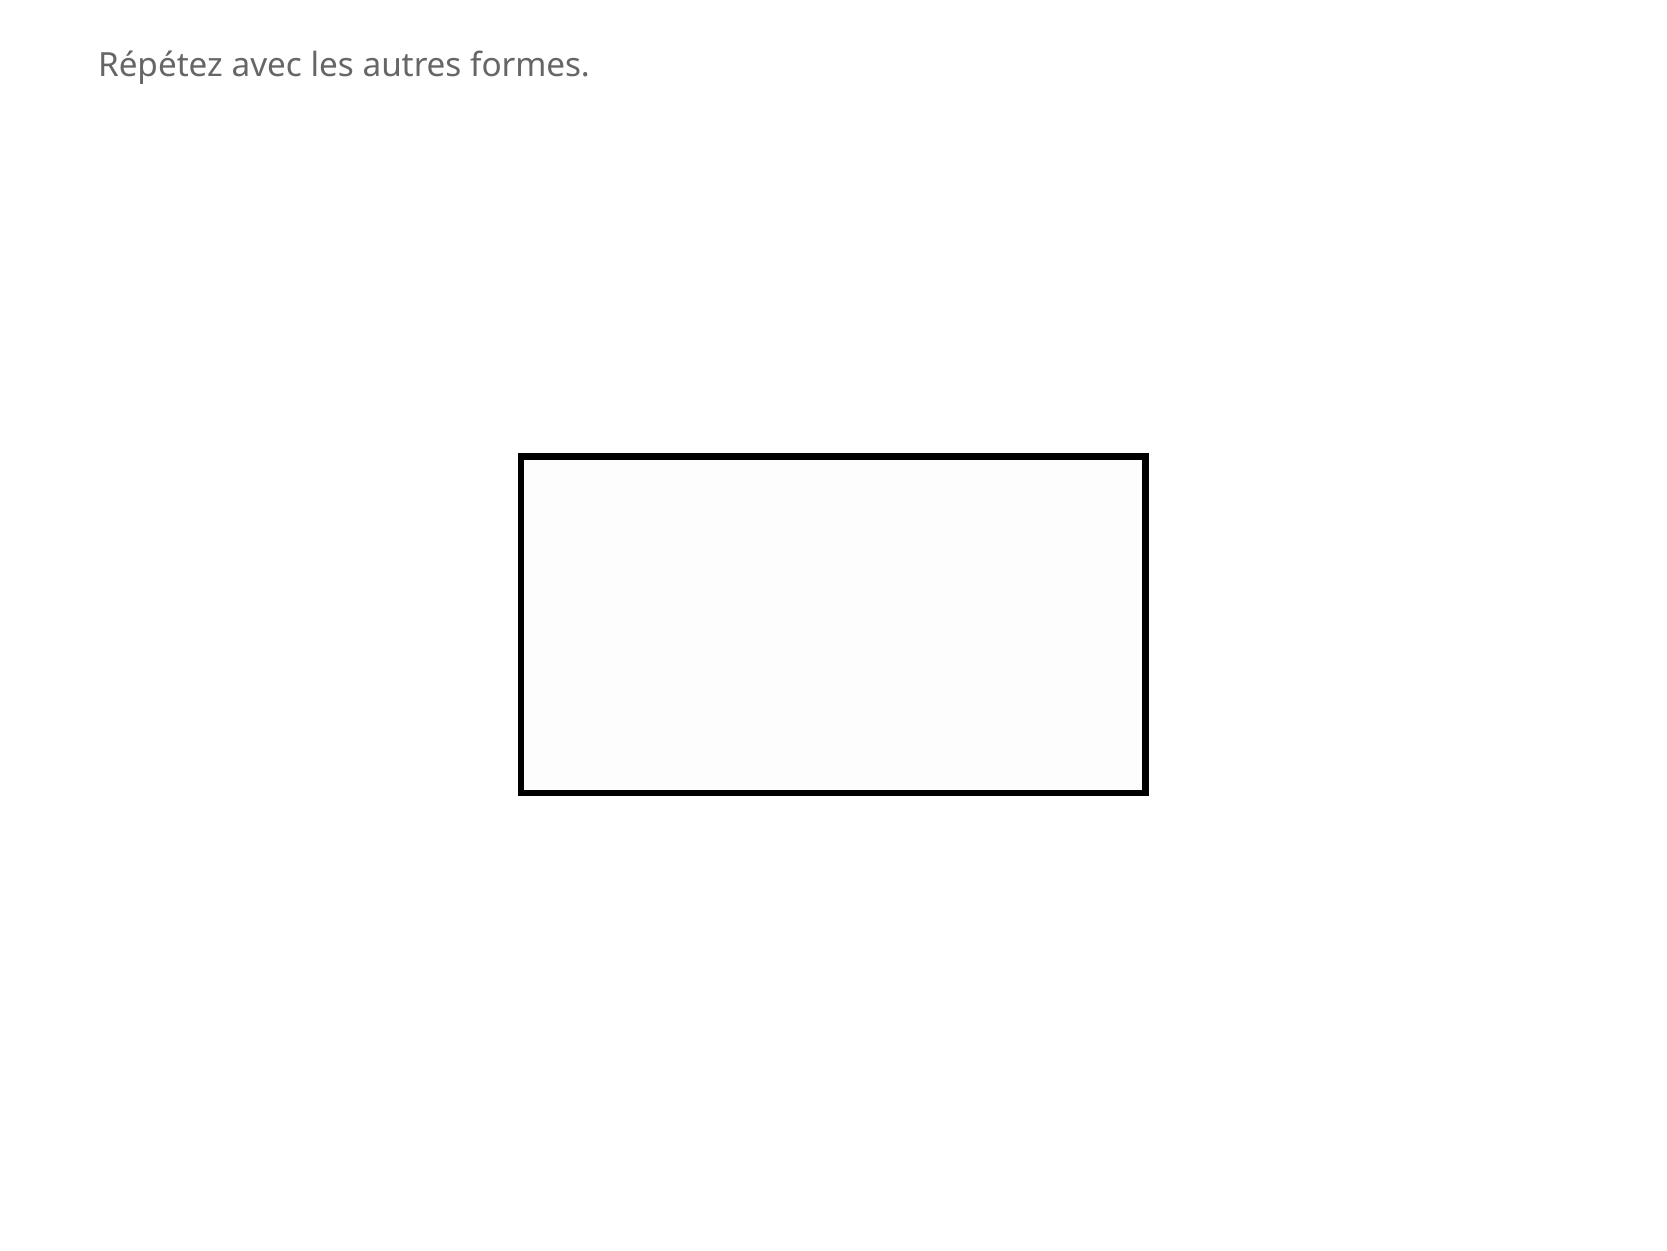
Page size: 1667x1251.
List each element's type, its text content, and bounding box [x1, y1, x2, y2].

text_box [520, 456, 1146, 794]
text_box Répétez avec les autres formes. [83, 35, 694, 91]
